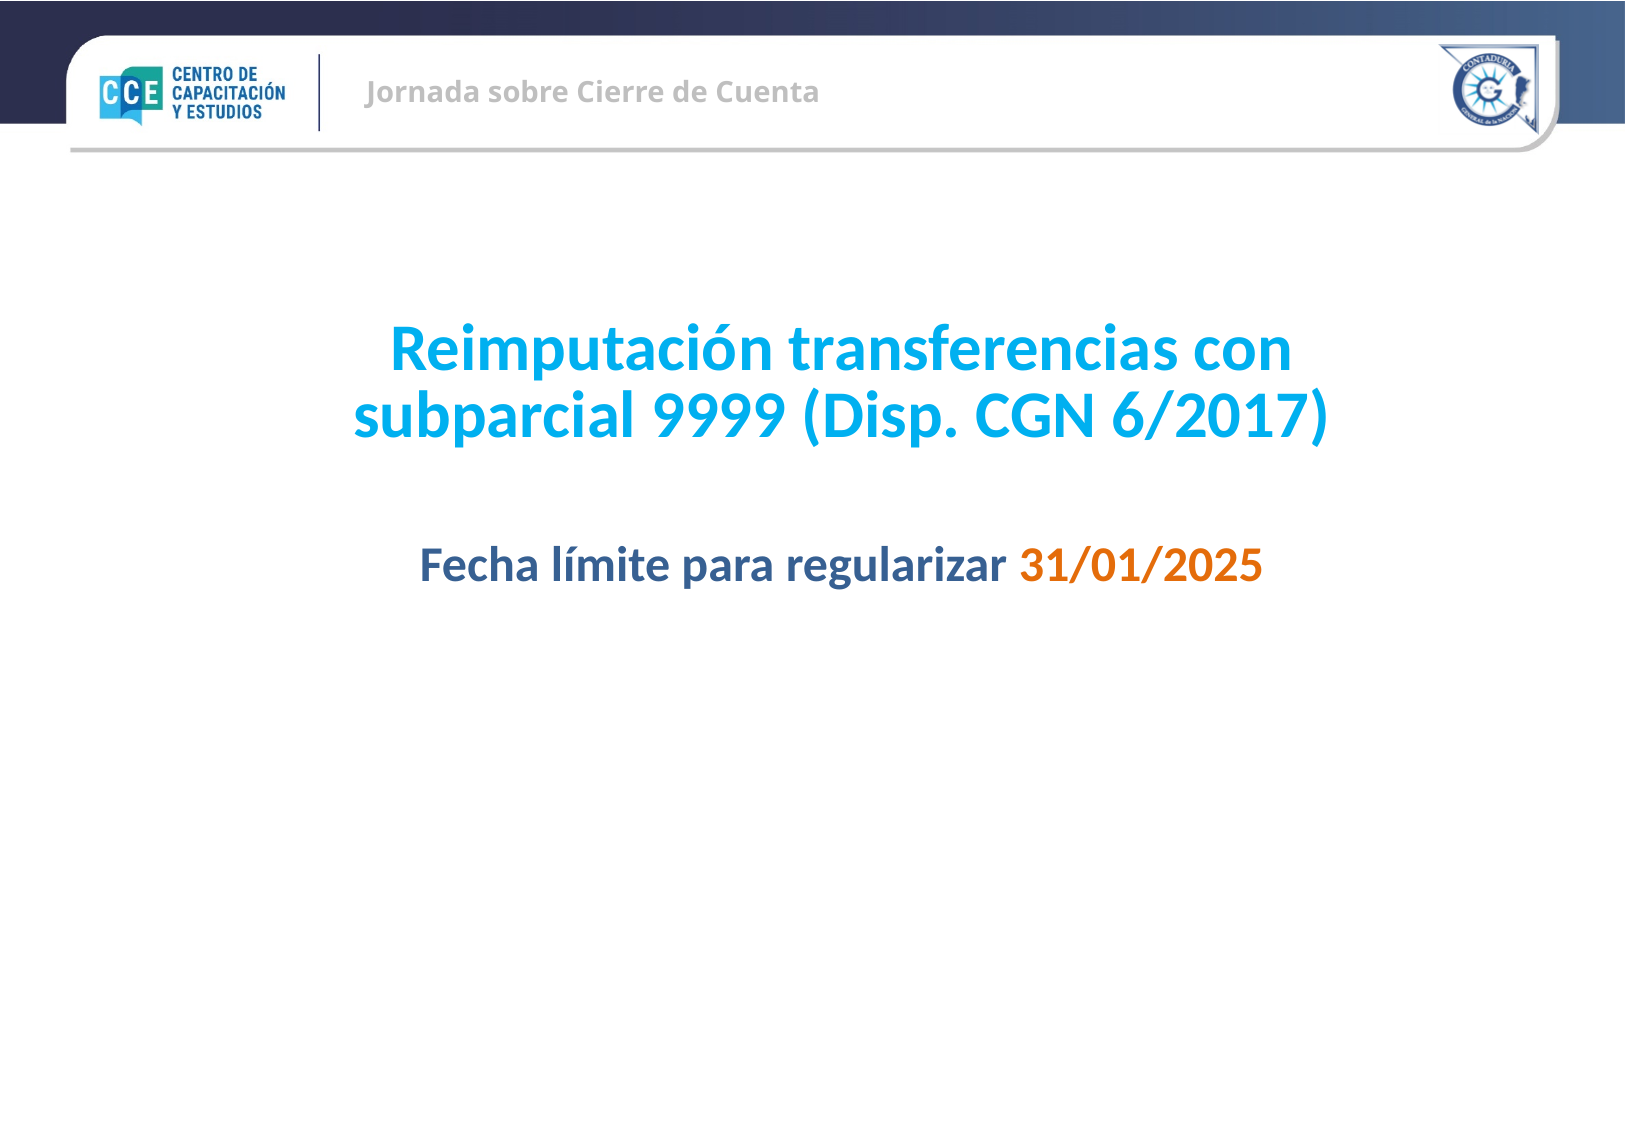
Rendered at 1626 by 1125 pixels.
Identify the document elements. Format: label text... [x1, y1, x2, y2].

text_box Reimputación transferencias con subparcial 9999 (Disp. CGN 6/2017) Fecha límite para regularizar 31/01/2025 [257, 278, 1427, 838]
picture [0, 1, 1625, 156]
